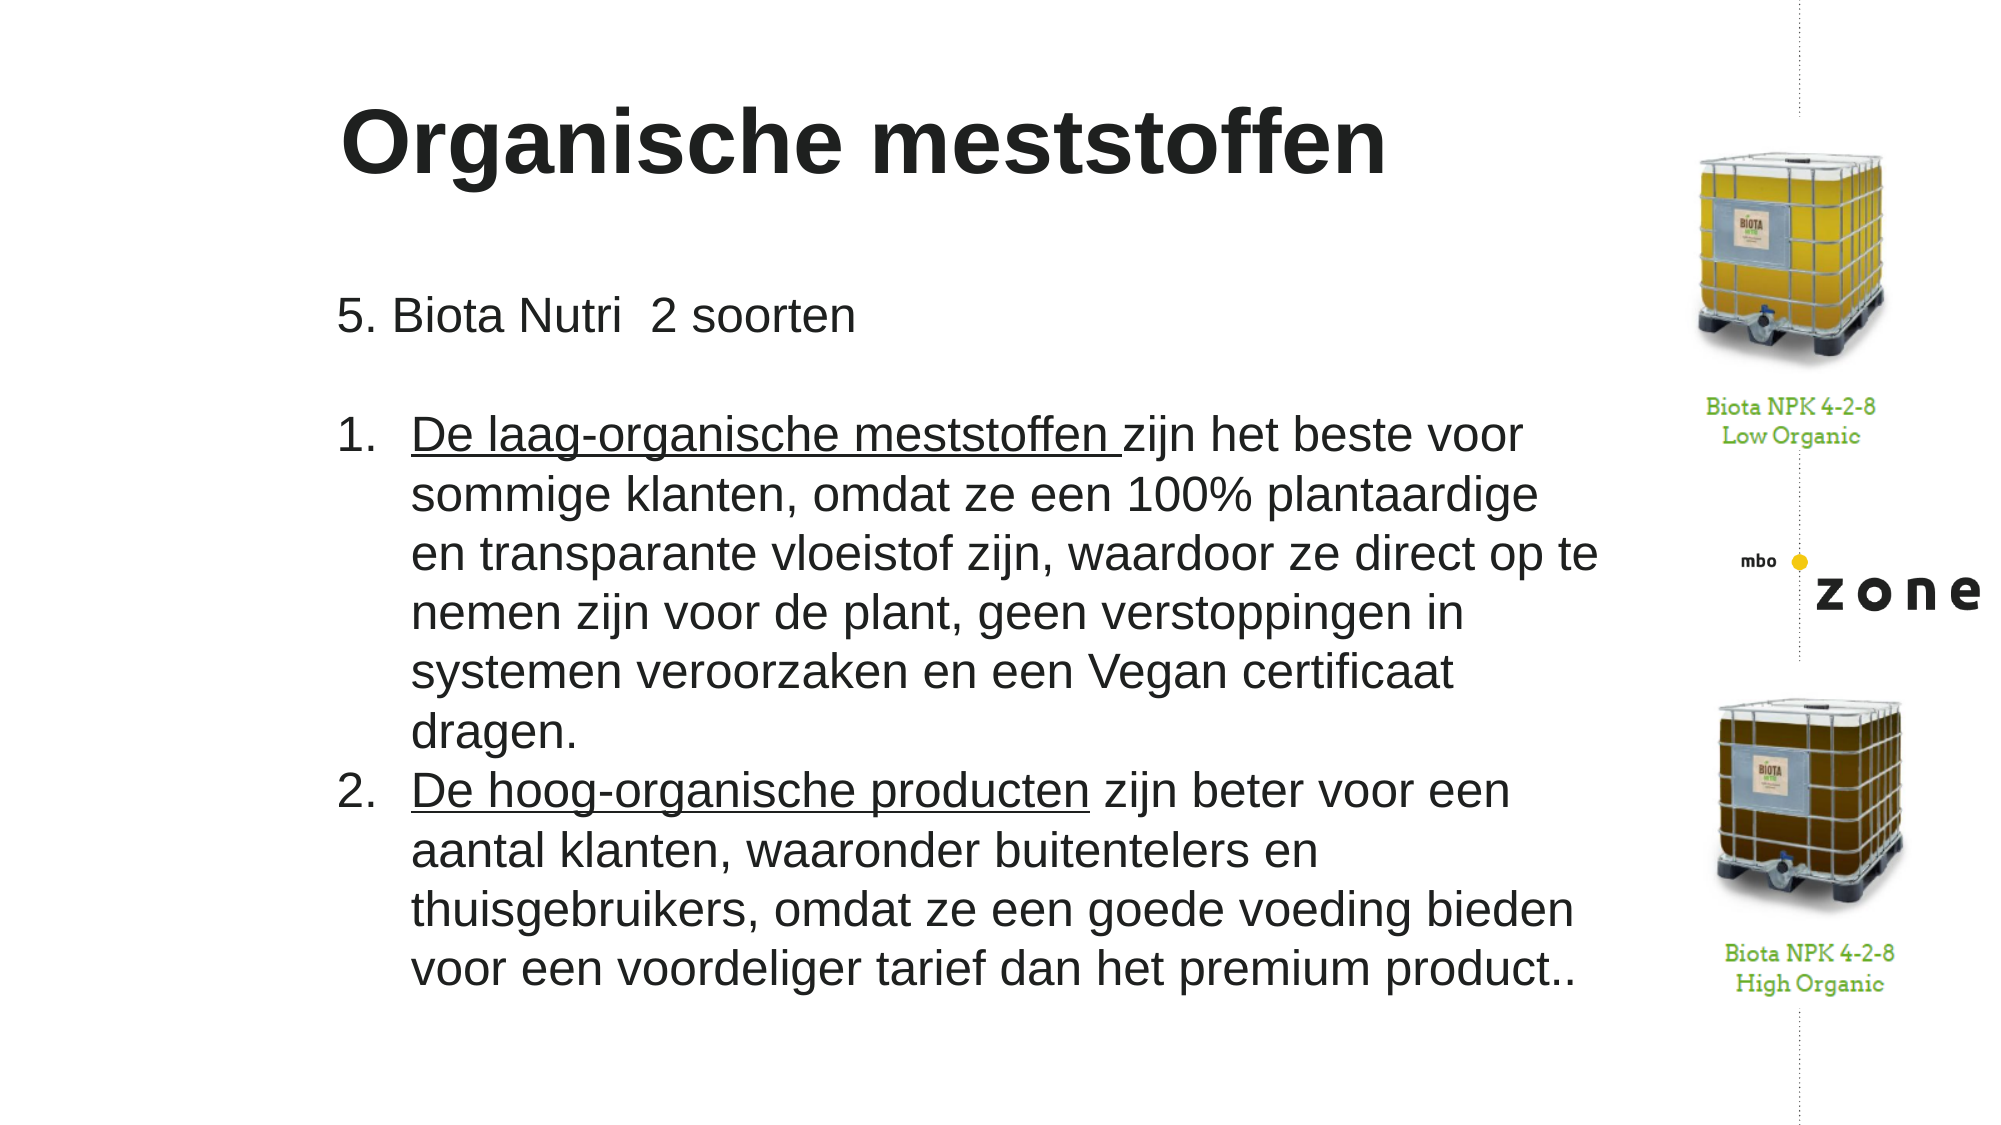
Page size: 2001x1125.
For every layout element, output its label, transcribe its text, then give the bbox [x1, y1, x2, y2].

title Organische meststoffen [124, 94, 1607, 272]
list 5. Biota Nutri 2 soorten De laag-organische meststoffen zijn het beste voor sommige klanten, omdat ze een 100% plantaardige en transparante vloeistof zijn, waardoor ze direct op te nemen zijn voor de plant, geen verstoppingen in systemen veroorzaken en een Vegan certificaat dragen. De hoog-organische producten zijn beter voor een aantal klanten, waaronder buitentelers en thuisgebruikers, omdat ze een goede voeding bieden voor een voordeliger tarief dan het premium product.. [336, 283, 1607, 998]
picture [1596, 0, 2001, 1125]
